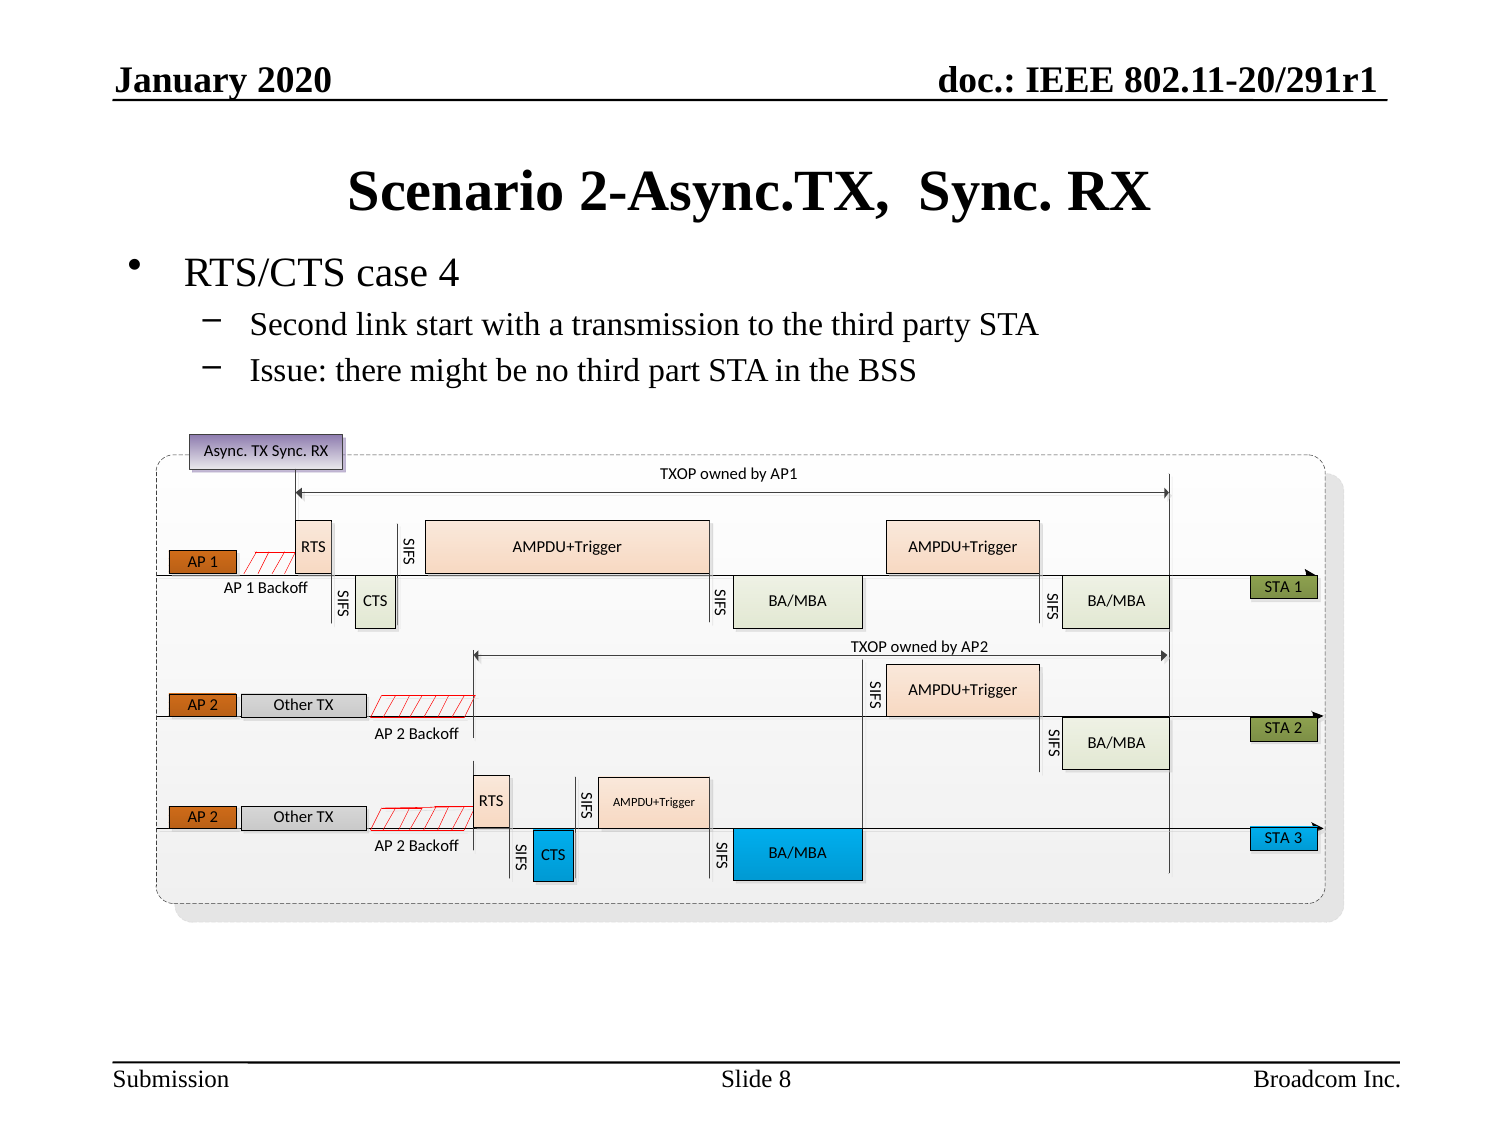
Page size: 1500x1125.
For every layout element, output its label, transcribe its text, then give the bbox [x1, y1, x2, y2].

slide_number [114, 54, 335, 101]
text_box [153, 431, 1347, 926]
list RTS/CTS case 4 Second link start with a transmission to the third party STA Issue: there might be no third part STA in the BSS [112, 275, 1388, 1038]
footer Broadcom Inc. [1250, 1061, 1402, 1093]
slide_number Slide 8 [712, 1061, 800, 1093]
title Scenario 2-Async.TX, Sync. RX [112, 99, 1388, 275]
